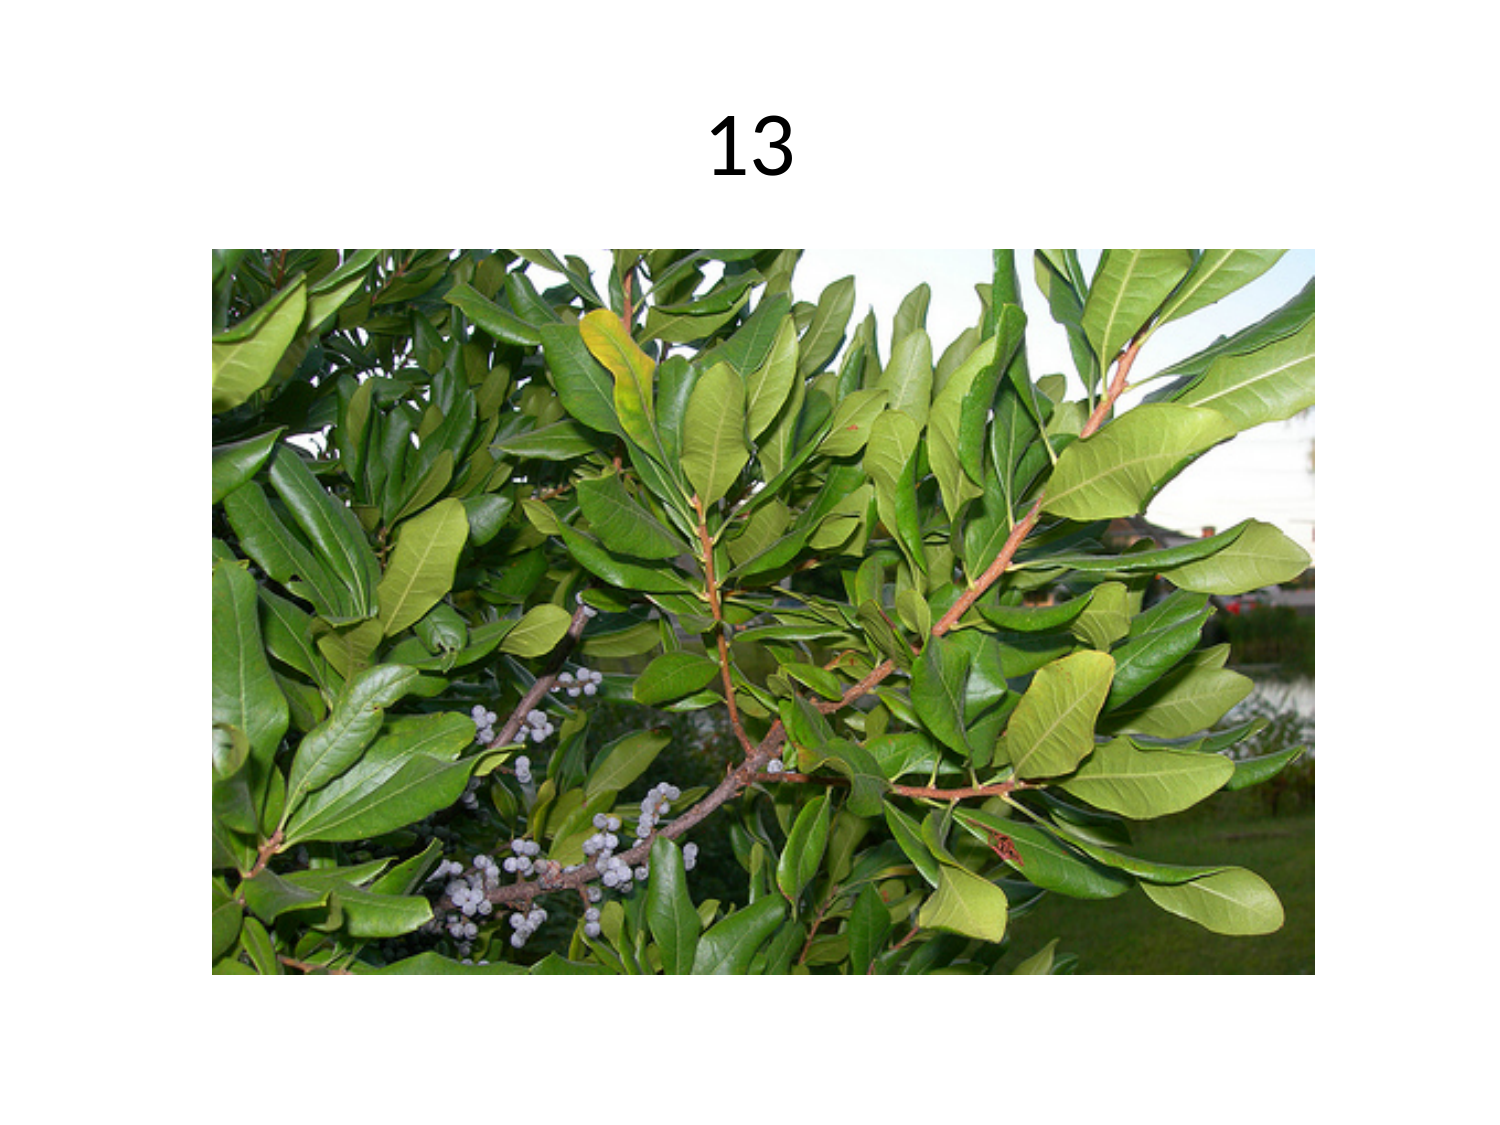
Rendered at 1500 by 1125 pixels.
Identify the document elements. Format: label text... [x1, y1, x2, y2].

title 13 [75, 45, 1425, 233]
picture [212, 249, 1315, 976]
